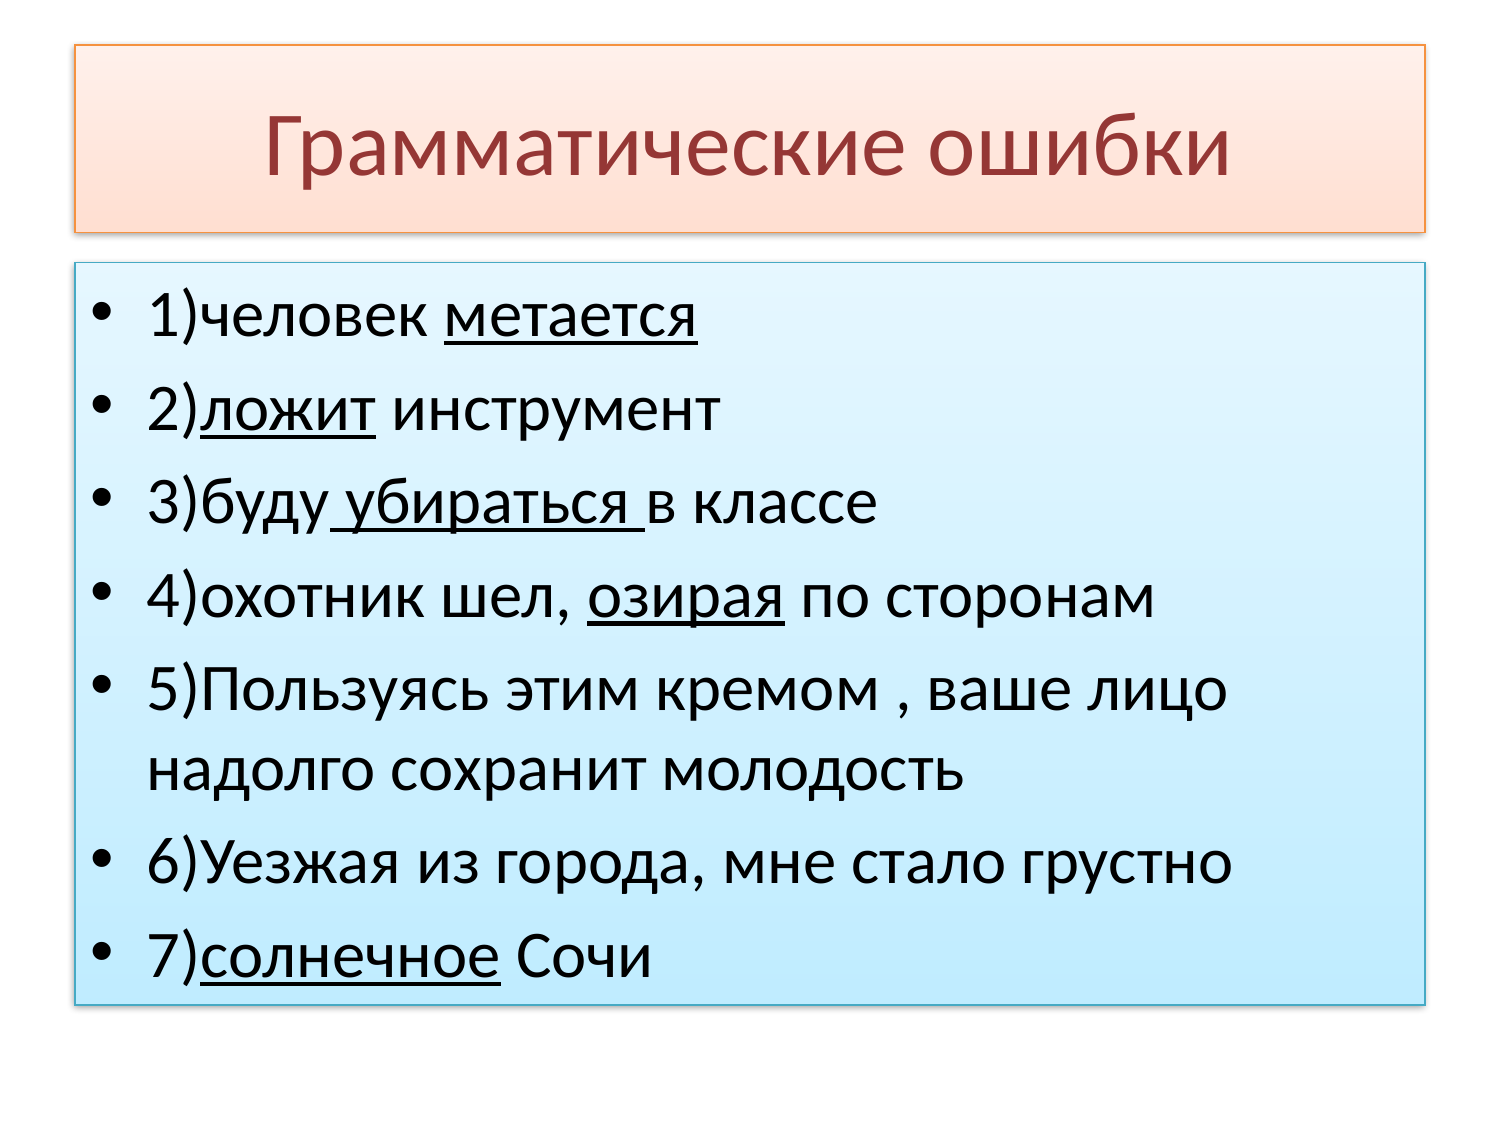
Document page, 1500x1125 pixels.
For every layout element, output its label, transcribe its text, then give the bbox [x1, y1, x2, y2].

title Грамматические ошибки [74, 44, 1426, 233]
list 1)человек метается 2)ложит инструмент 3)буду убираться в классе 4)охотник шел, озирая по сторонам 5)Пользуясь этим кремом , ваше лицо надолго сохранит молодость 6)Уезжая из города, мне стало грустно 7)солнечное Сочи [74, 262, 1426, 1006]
